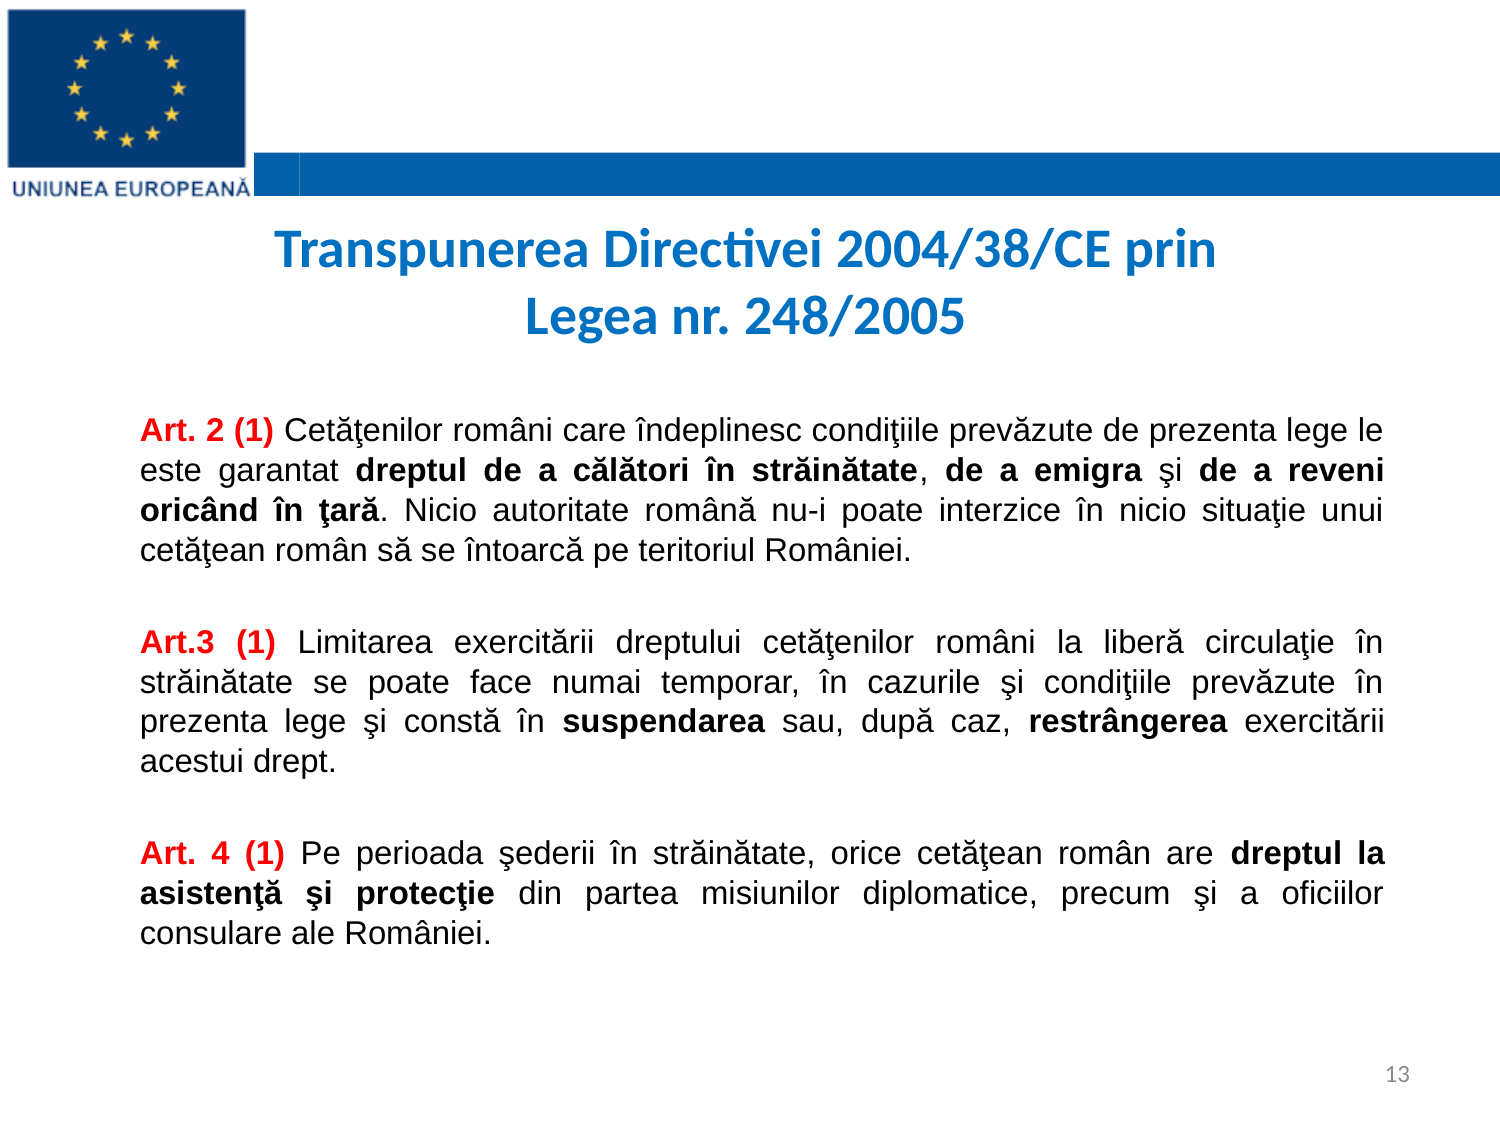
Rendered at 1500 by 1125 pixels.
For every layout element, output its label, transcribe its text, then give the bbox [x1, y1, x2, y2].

picture [0, 8, 254, 204]
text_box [257, 152, 1500, 197]
slide_number 13 [1074, 1042, 1425, 1103]
text_box Transpunerea Directivei 2004/38/CE prin Legea nr. 248/2005 [72, 204, 1423, 354]
text_box Art. 2 (1) Cetăţenilor români care îndeplinesc condiţiile prevăzute de prezenta lege le este garantat dreptul de a călători în străinătate, de a emigra şi de a reveni oricând în ţară. Nicio autoritate română nu-i poate interzice în nicio situaţie unui cetăţean român să se întoarcă pe teritoriul României. Art.3 (1) Limitarea exercitării dreptului cetăţenilor români la liberă circulaţie în străinătate se poate face numai temporar, în cazurile şi condiţiile prevăzute în prezenta lege şi constă în suspendarea sau, după caz, restrângerea exercitării acestui drept. Art. 4 (1) Pe perioada şederii în străinătate, orice cetăţean român are dreptul la asistenţă şi protecţie din partea misiunilor diplomatice, precum şi a oficiilor consulare ale României. [124, 353, 1400, 1063]
